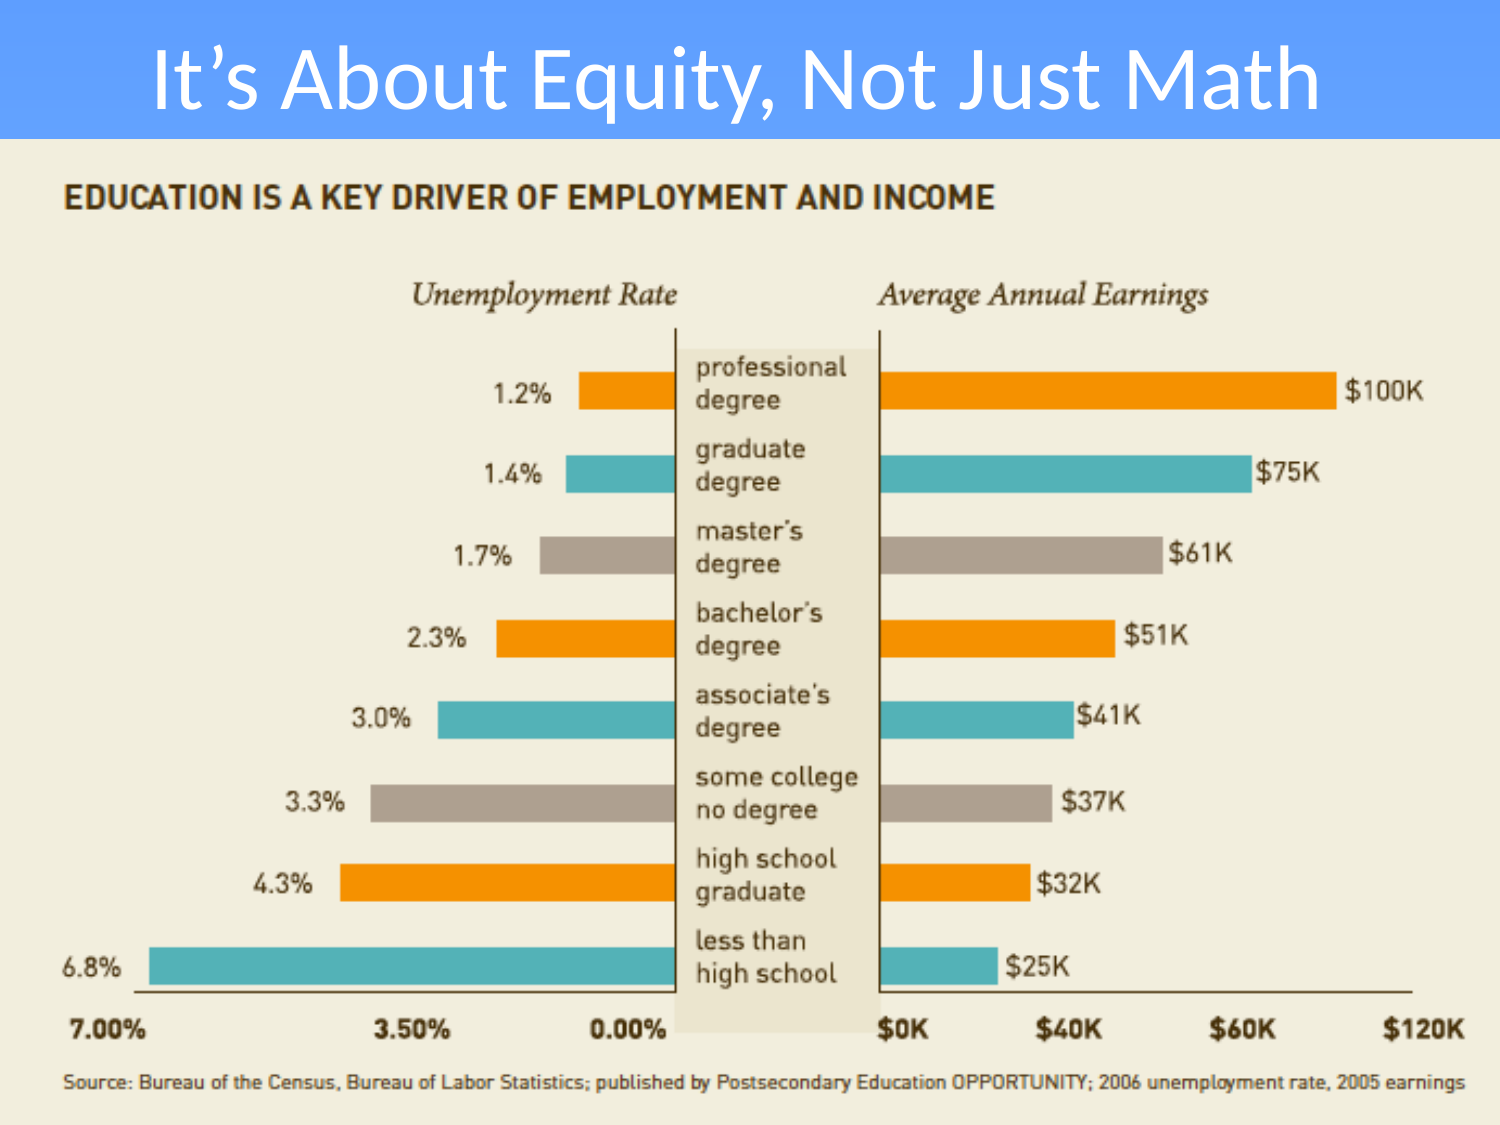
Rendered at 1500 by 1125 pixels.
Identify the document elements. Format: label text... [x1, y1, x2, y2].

picture [0, 139, 1500, 1125]
title It’s About Equity, Not Just Math [62, 0, 1413, 137]
